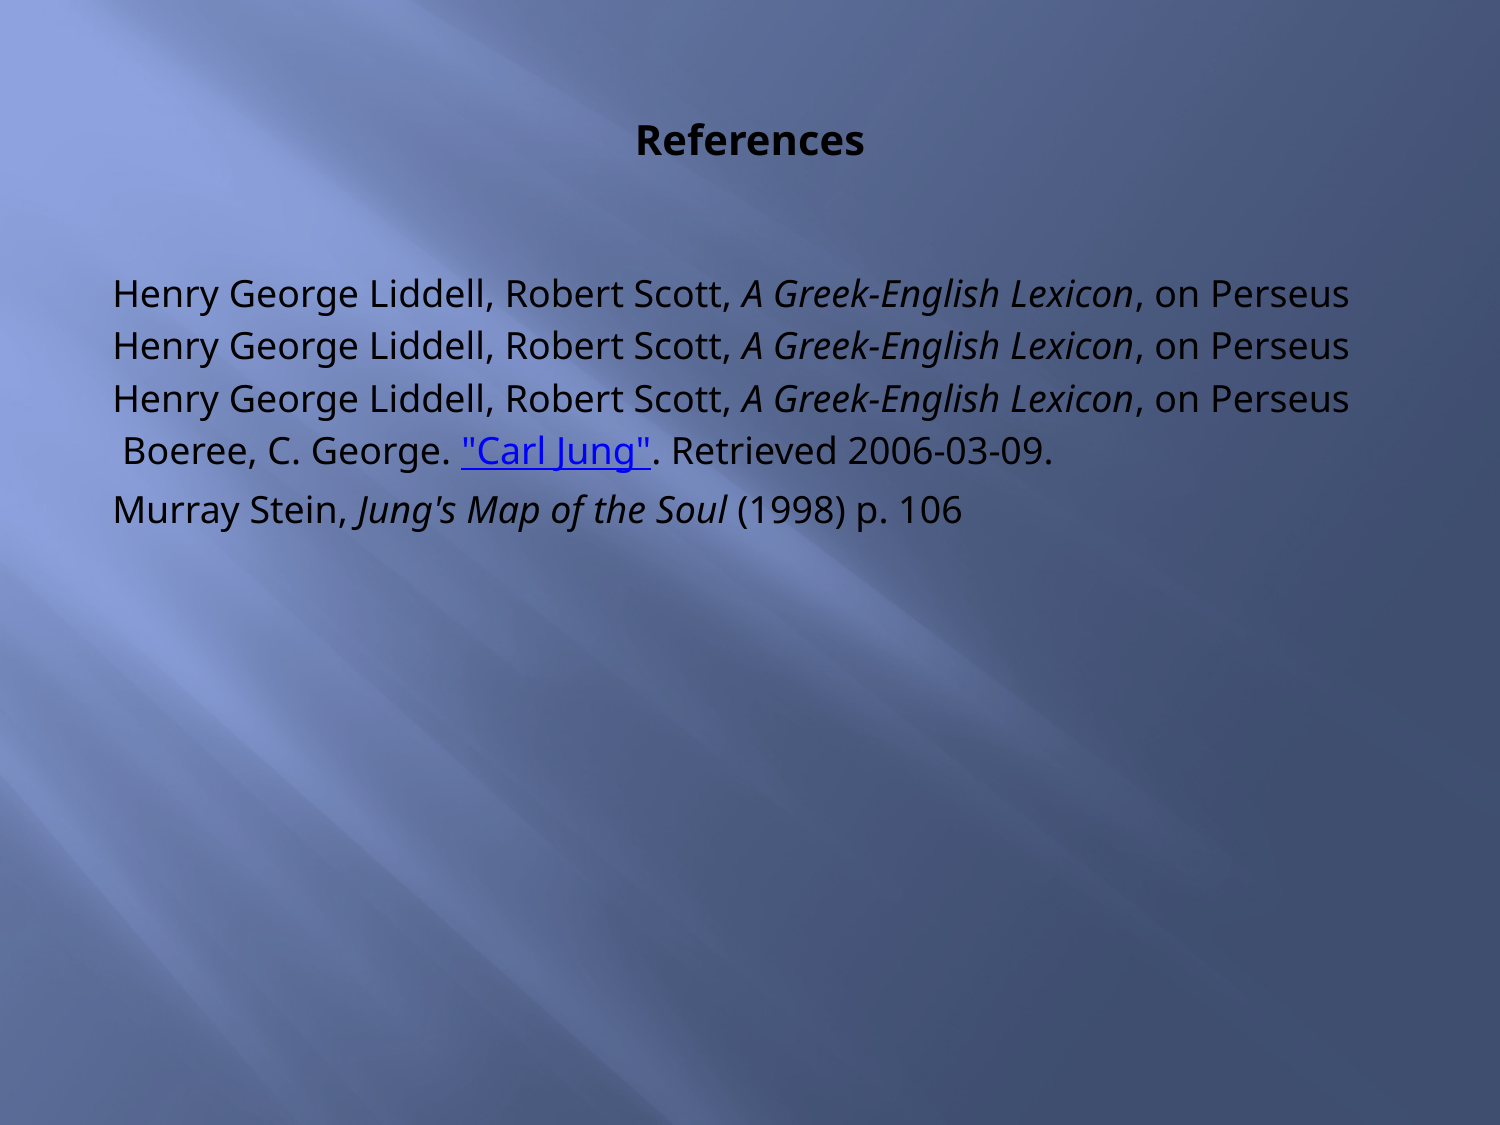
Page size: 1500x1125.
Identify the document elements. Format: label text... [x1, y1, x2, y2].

list Henry George Liddell, Robert Scott, A Greek-English Lexicon, on Perseus Henry George Liddell, Robert Scott, A Greek-English Lexicon, on Perseus Henry George Liddell, Robert Scott, A Greek-English Lexicon, on Perseus Boeree, C. George. "Carl Jung". Retrieved 2006-03-09. Murray Stein, Jung's Map of the Soul (1998) p. 106 [75, 262, 1425, 1035]
title References [75, 45, 1425, 233]
